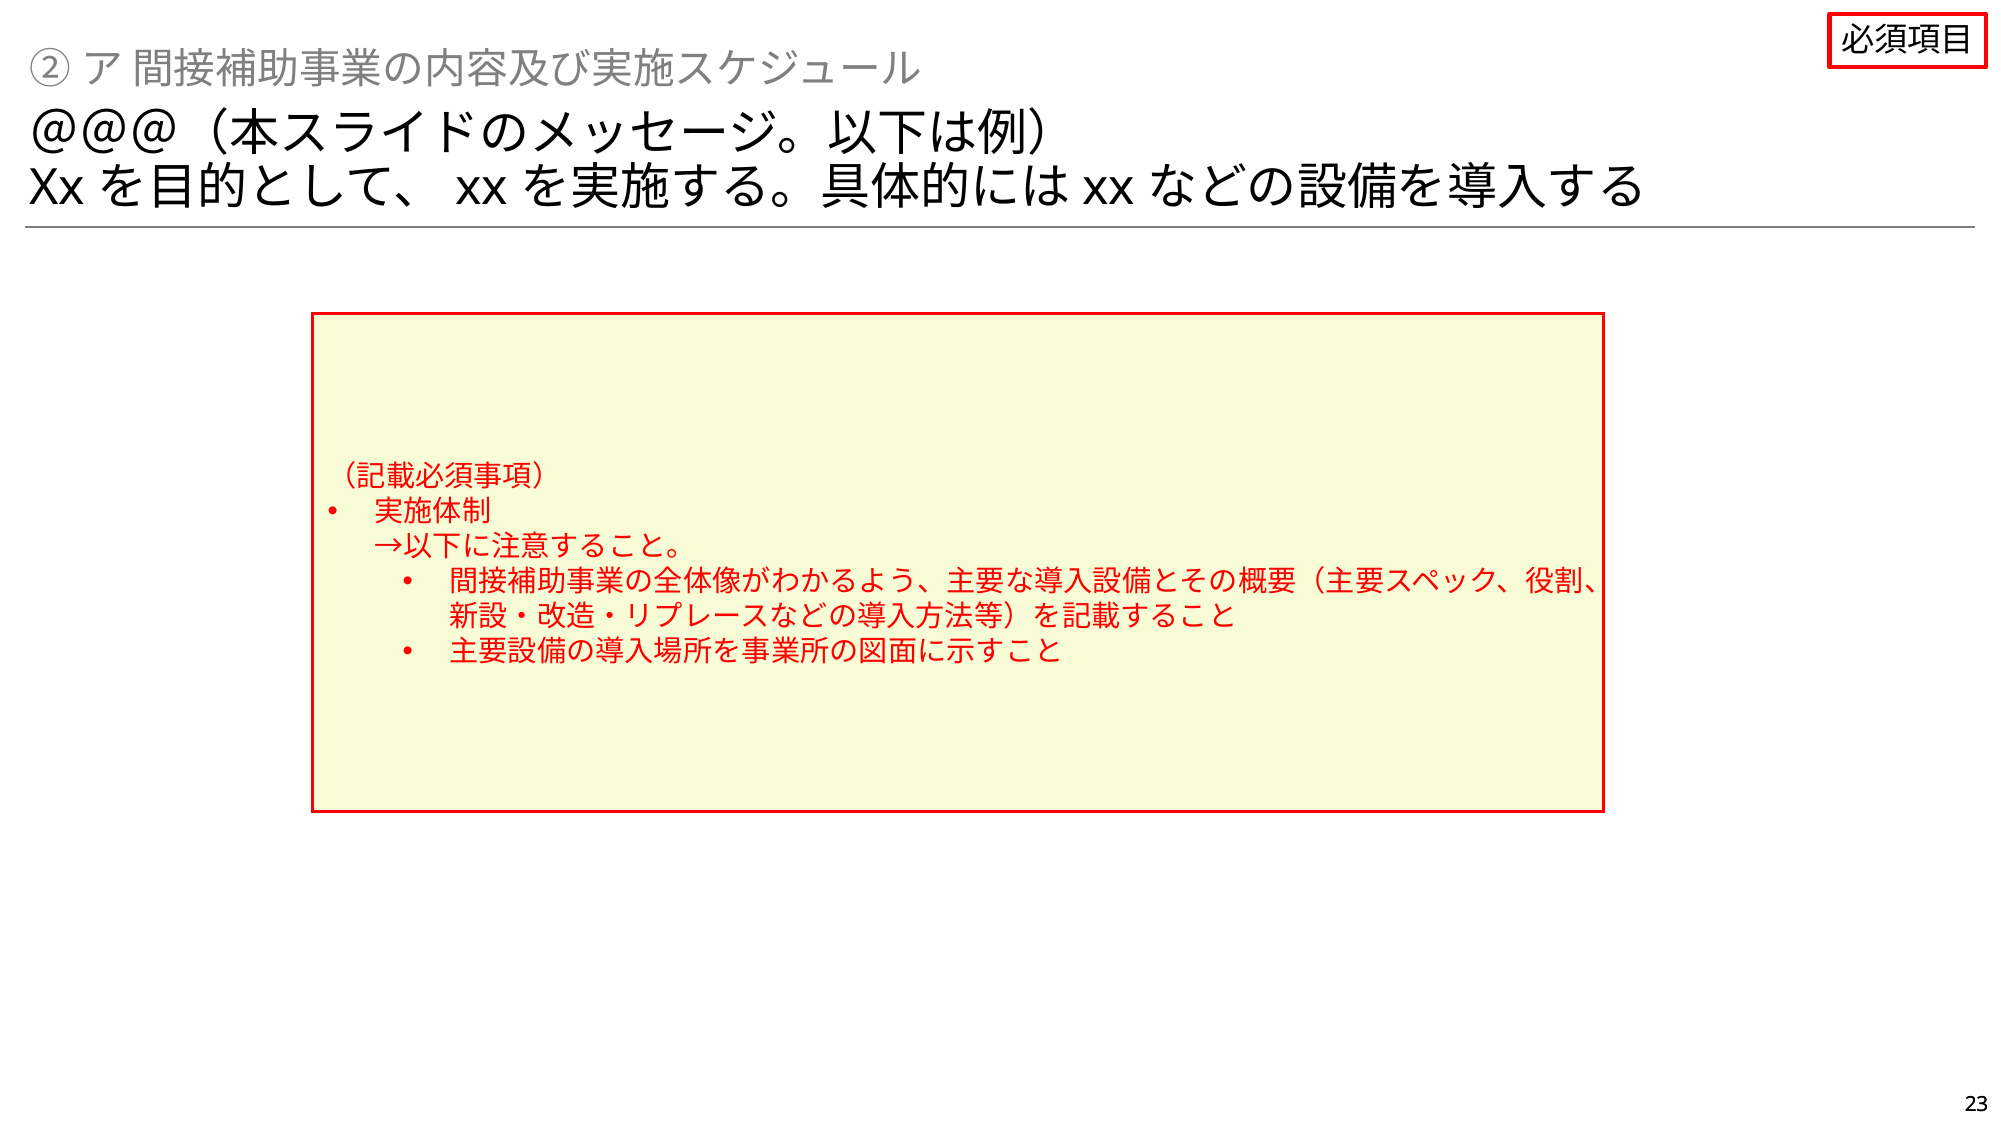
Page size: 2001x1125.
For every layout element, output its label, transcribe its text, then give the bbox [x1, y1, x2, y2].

text_box （記載必須事項） 実施体制 →以下に注意すること。 間接補助事業の全体像がわかるよう、主要な導入設備とその概要（主要スペック、役割、新設・改造・リプレースなどの導入方法等）を記載すること 主要設備の導入場所を事業所の図面に示すこと [311, 312, 1605, 813]
text_box 必須項目 [1829, 13, 1986, 68]
text_box ＠＠＠（本スライドのメッセージ。以下は例） Xxを目的として、xxを実施する。具体的にはxxなどの設備を導入する [29, 107, 1875, 216]
text_box ②ア 間接補助事業の内容及び実施スケジュール [29, 47, 1802, 94]
